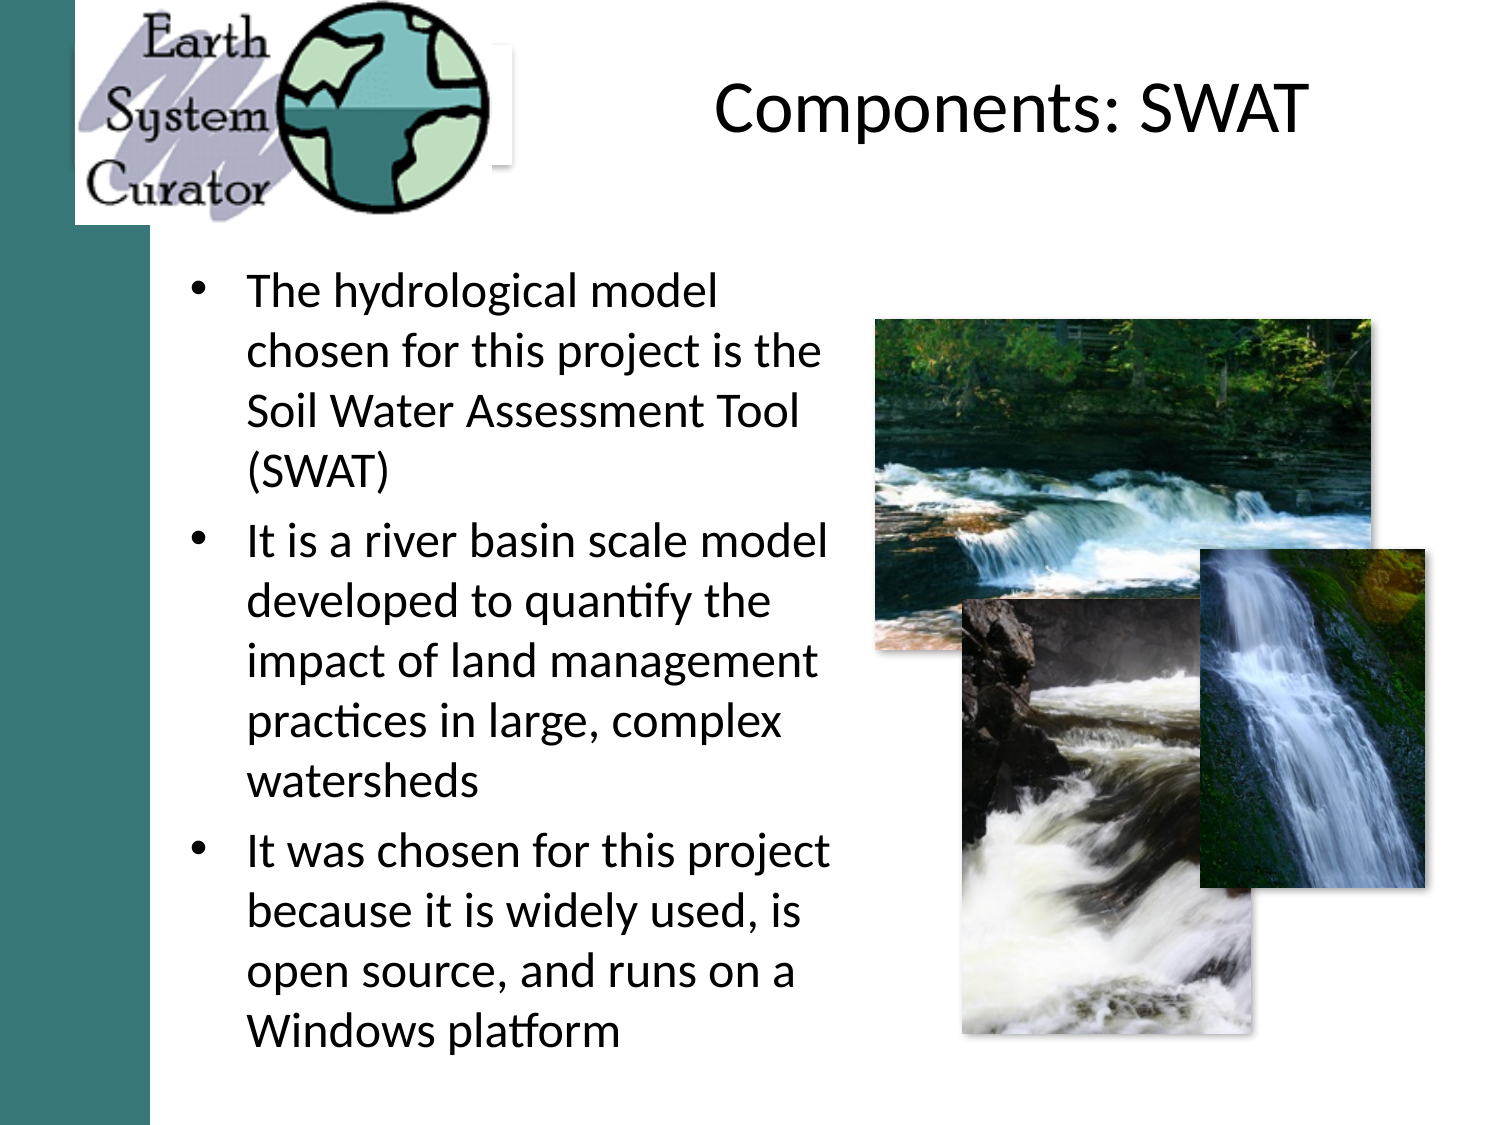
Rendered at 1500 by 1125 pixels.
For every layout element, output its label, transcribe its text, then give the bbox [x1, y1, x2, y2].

list The hydrological model chosen for this project is the Soil Water Assessment Tool (SWAT) It is a river basin scale model developed to quantify the impact of land management practices in large, complex watersheds It was chosen for this project because it is widely used, is open source, and runs on a Windows platform [174, 249, 876, 1076]
picture [874, 319, 1426, 1034]
title Components: SWAT [599, 49, 1426, 156]
picture [75, 0, 492, 225]
